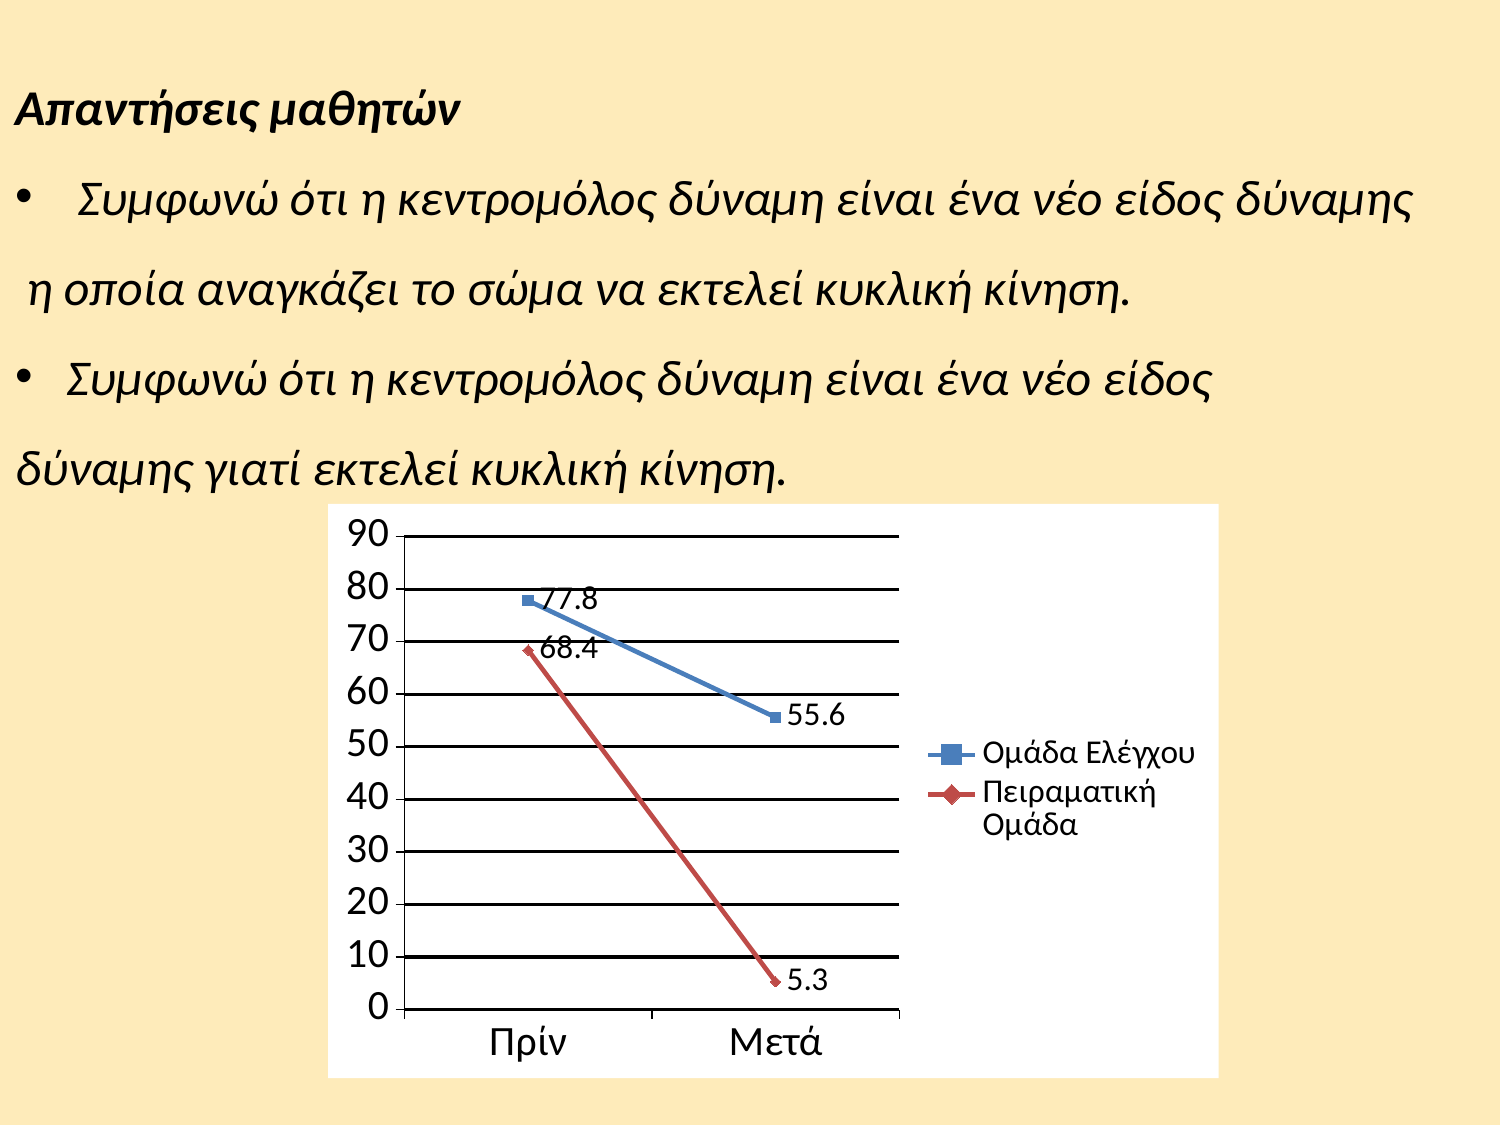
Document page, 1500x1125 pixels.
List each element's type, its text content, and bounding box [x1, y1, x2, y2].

text_box Απαντήσεις μαθητών Συμφωνώ ότι η κεντρομόλος δύναμη είναι ένα νέο είδος δύναμης η οποία αναγκάζει το σώμα να εκτελεί κυκλική κίνηση. Συμφωνώ ότι η κεντρομόλος δύναμη είναι ένα νέο είδος δύναμης γιατί εκτελεί κυκλική κίνηση. [0, 37, 1500, 503]
chart [327, 503, 1219, 1079]
